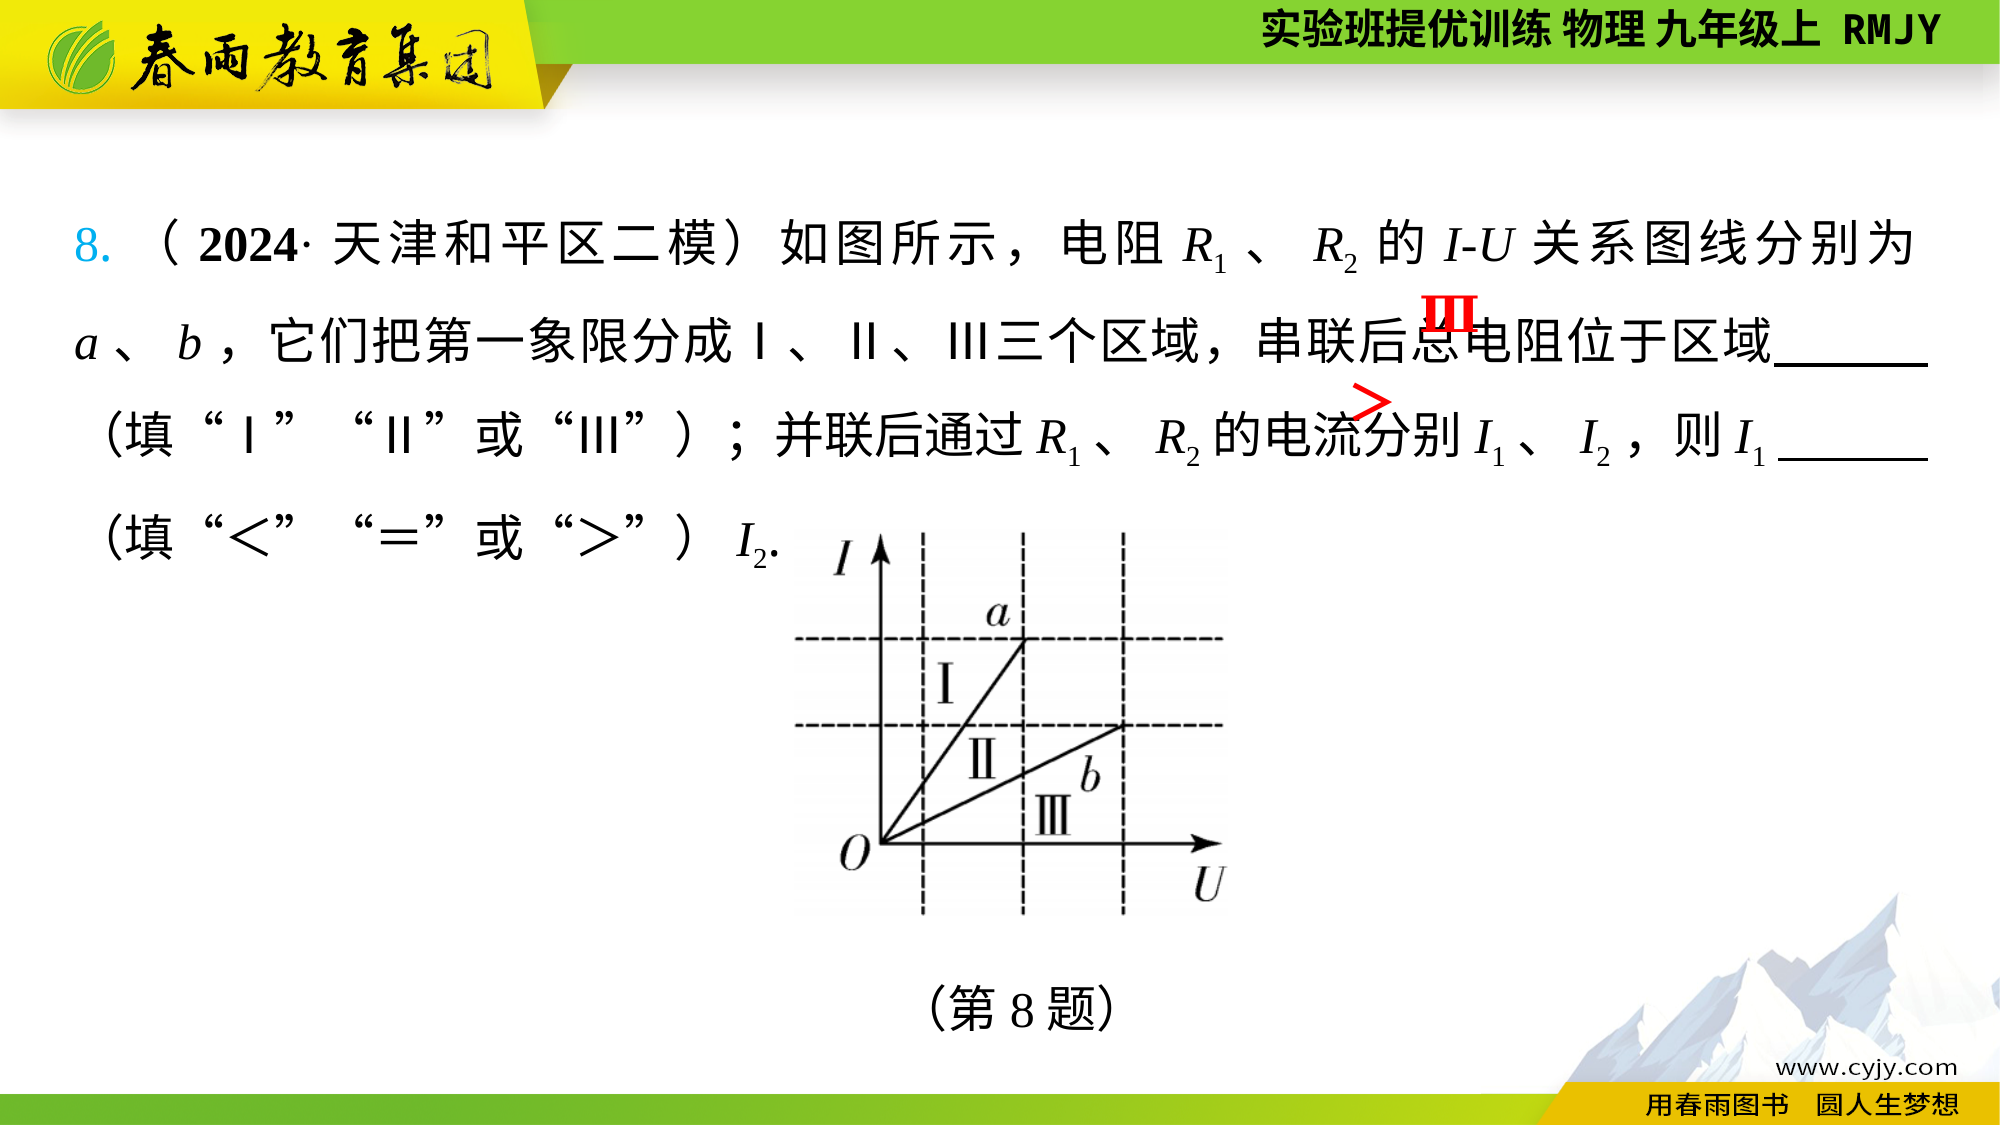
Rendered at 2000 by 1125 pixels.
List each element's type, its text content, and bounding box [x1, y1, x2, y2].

list 8.（2024·天津和平区二模）如图所示，电阻R1、R2的I-U关系图线分别为a、b，它们把第一象限分成Ⅰ、Ⅱ、Ⅲ三个区域，串联后总电阻位于区域 （填“Ⅰ”“Ⅱ”或“Ⅲ”）；并联后通过R1、R2的电流分别I1、I2，则I1 （填“＜”“＝”或“＞”）I2. [59, 169, 1944, 549]
picture [0, 0, 2000, 1125]
text_box ＞ [1333, 363, 1413, 439]
text_box （第8题） [883, 940, 1162, 1046]
text_box Ⅲ [1404, 274, 1495, 350]
